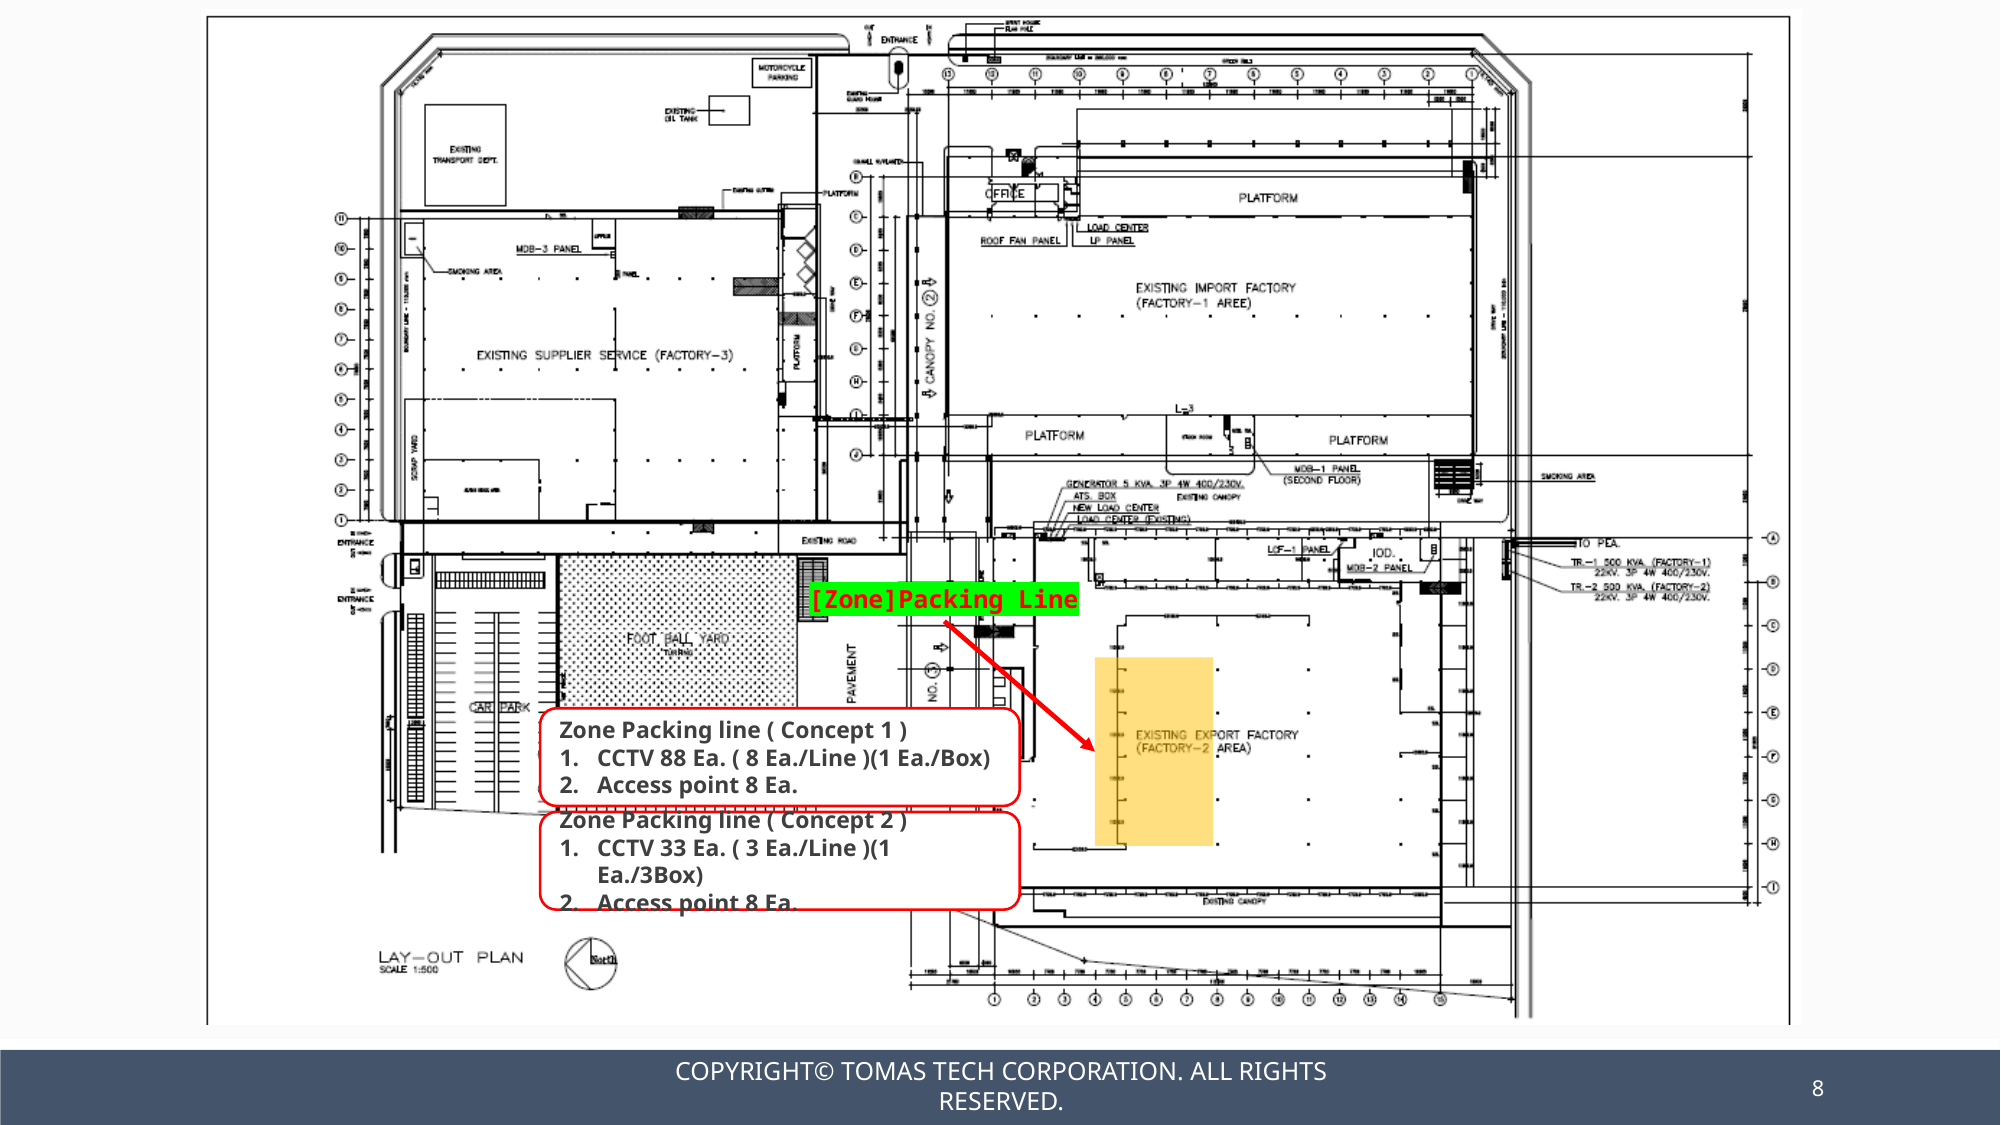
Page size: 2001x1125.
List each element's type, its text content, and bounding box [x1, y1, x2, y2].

slide_number 8 [1624, 1059, 1840, 1120]
picture [201, 9, 1803, 1025]
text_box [943, 621, 1096, 753]
footer Copyright© TOMAS TECH CORPORATION. All rights reserved. [606, 1055, 1398, 1116]
